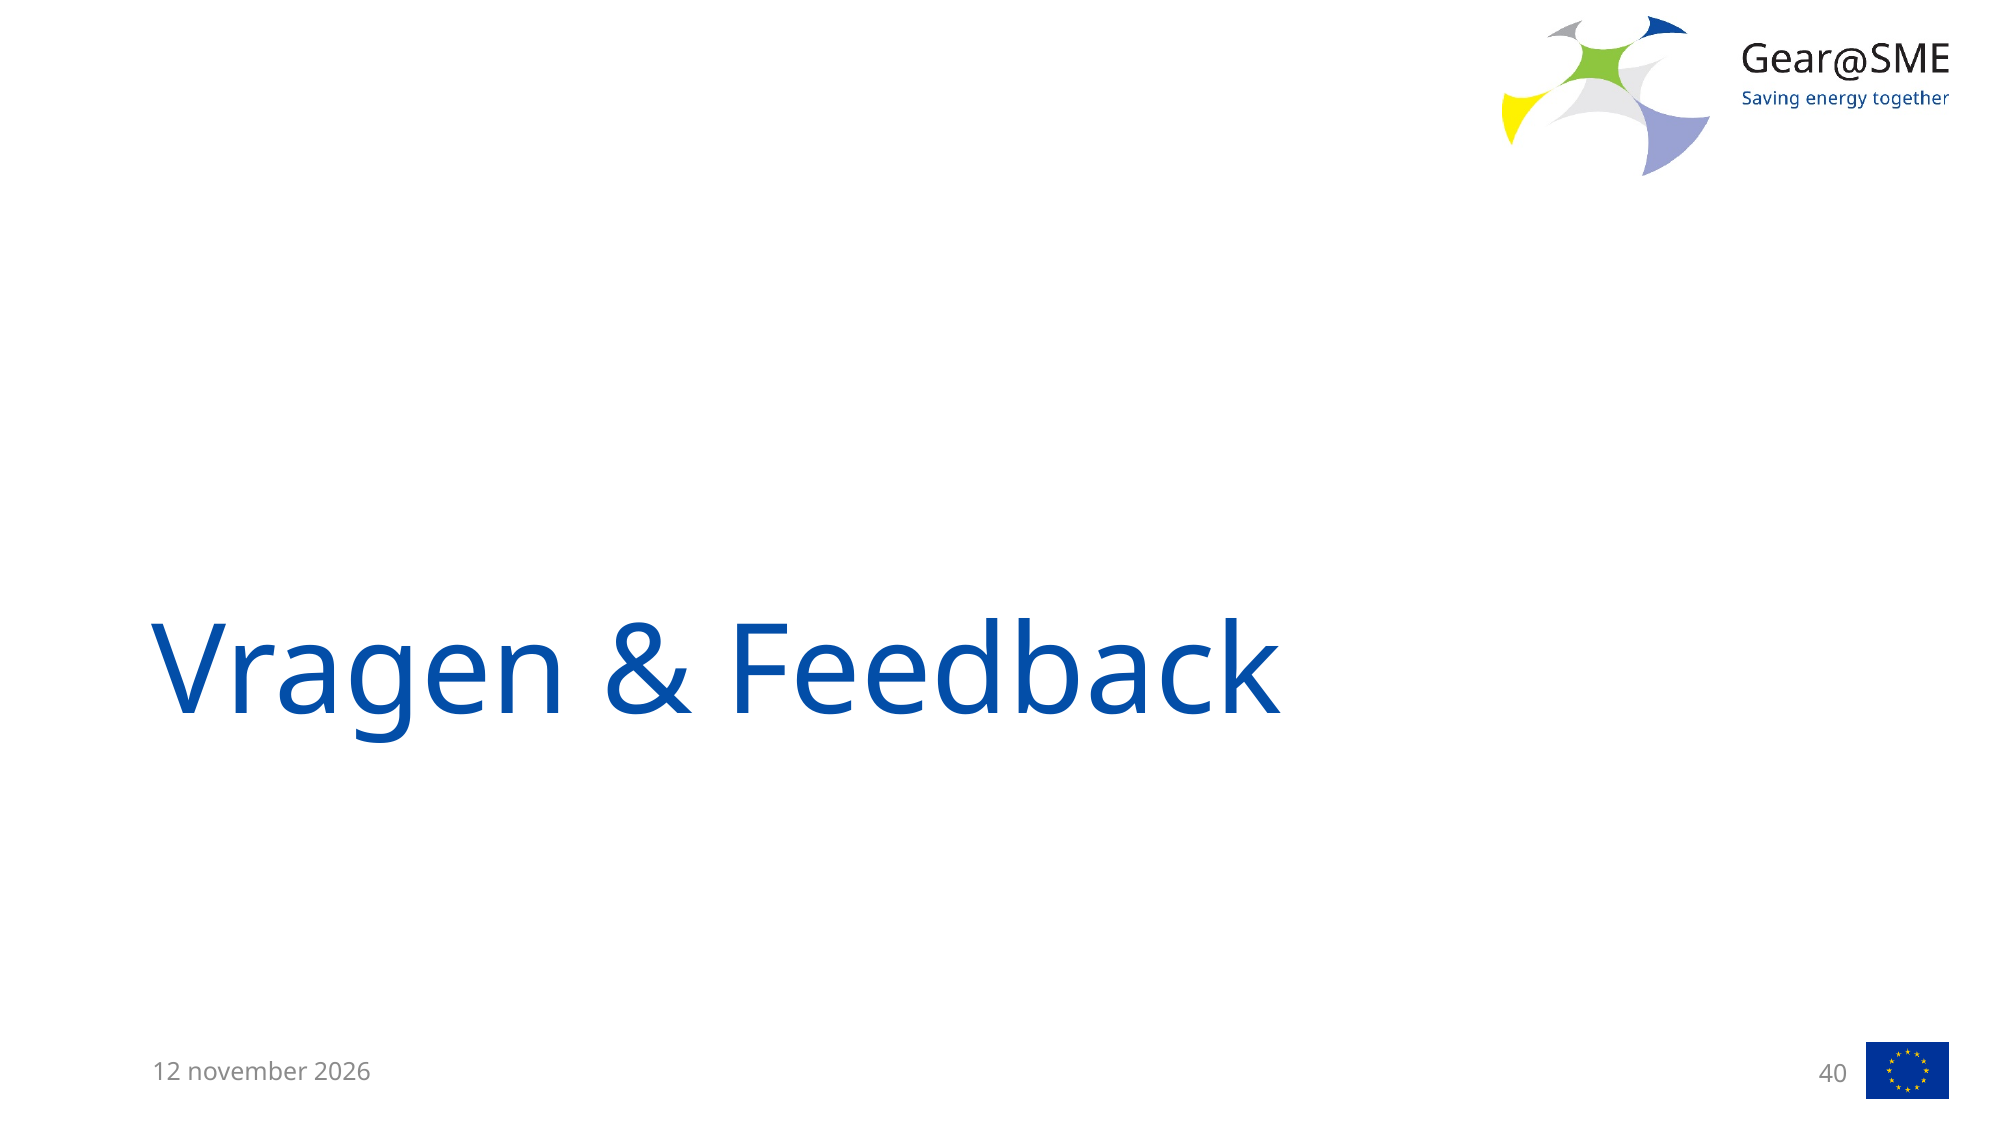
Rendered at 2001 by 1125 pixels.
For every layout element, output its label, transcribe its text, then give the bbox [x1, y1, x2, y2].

picture [1502, 16, 1949, 176]
title Vragen & Feedback [136, 280, 1862, 749]
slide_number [137, 1042, 588, 1103]
picture [1866, 1042, 1949, 1099]
slide_number 40 [1412, 1044, 1863, 1104]
